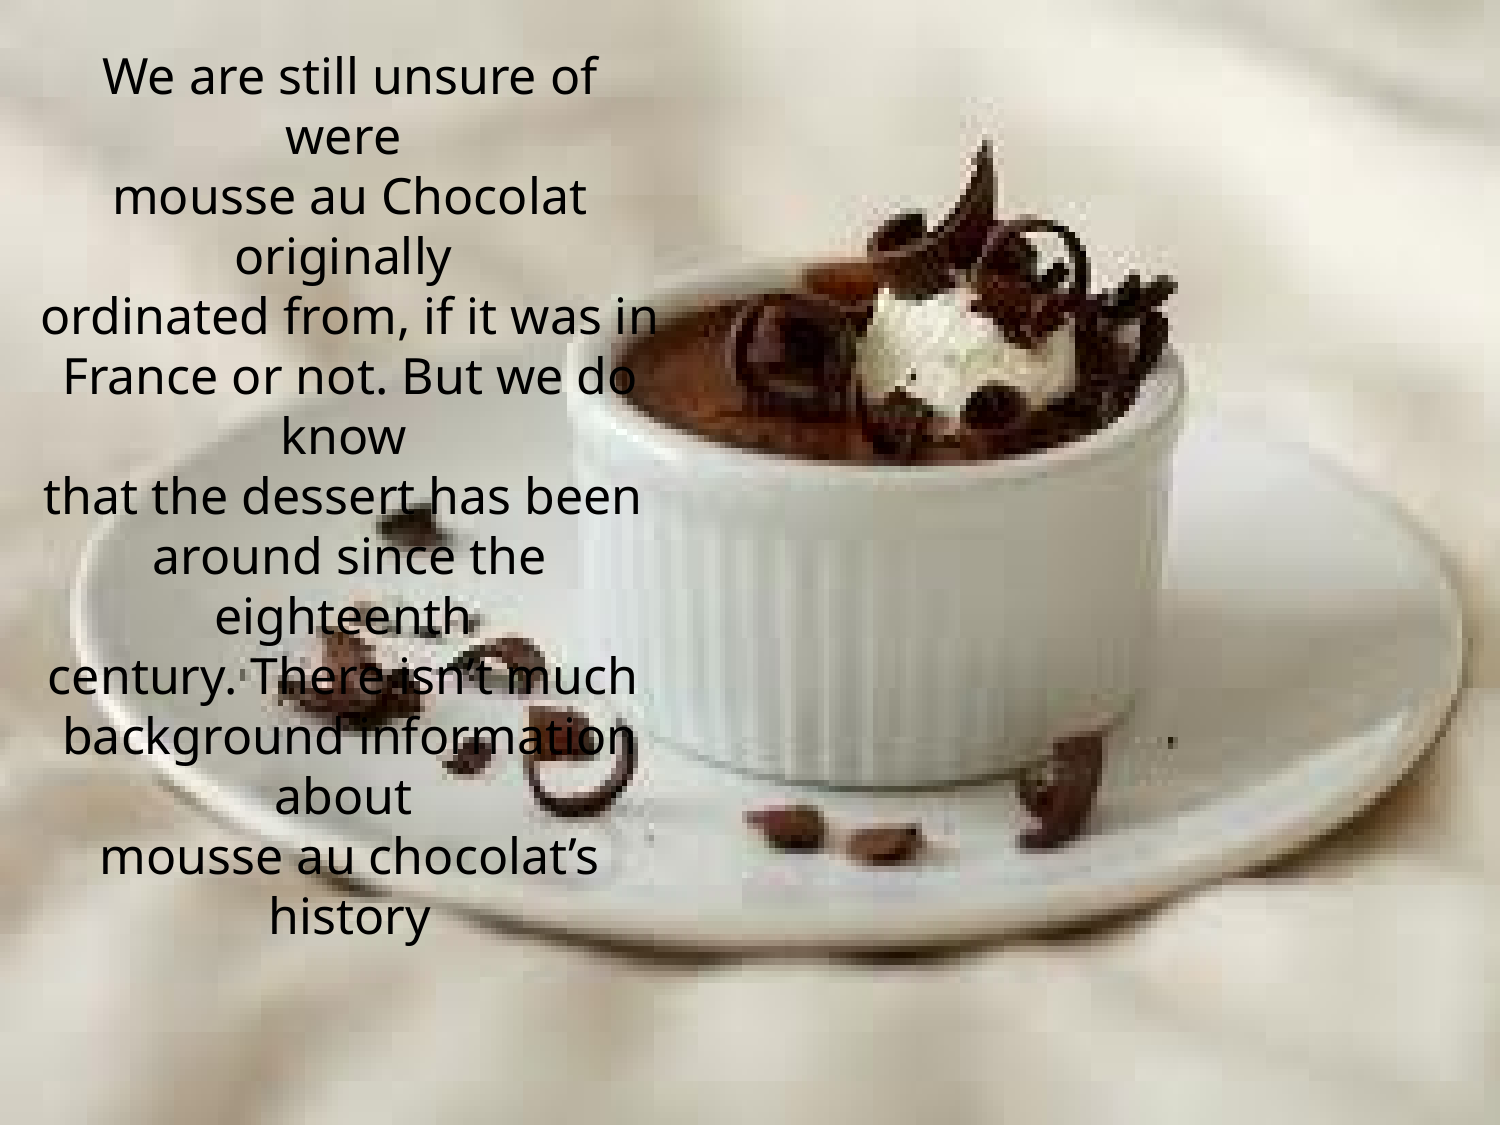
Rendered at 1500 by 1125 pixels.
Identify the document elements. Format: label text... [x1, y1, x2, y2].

text_box We are still unsure of were mousse au Chocolat originally ordinated from, if it was in France or not. But we do know that the dessert has been around since the eighteenth century. There isn’t much background information about mousse au chocolat’s history [24, 37, 675, 953]
picture [0, 0, 1500, 1125]
